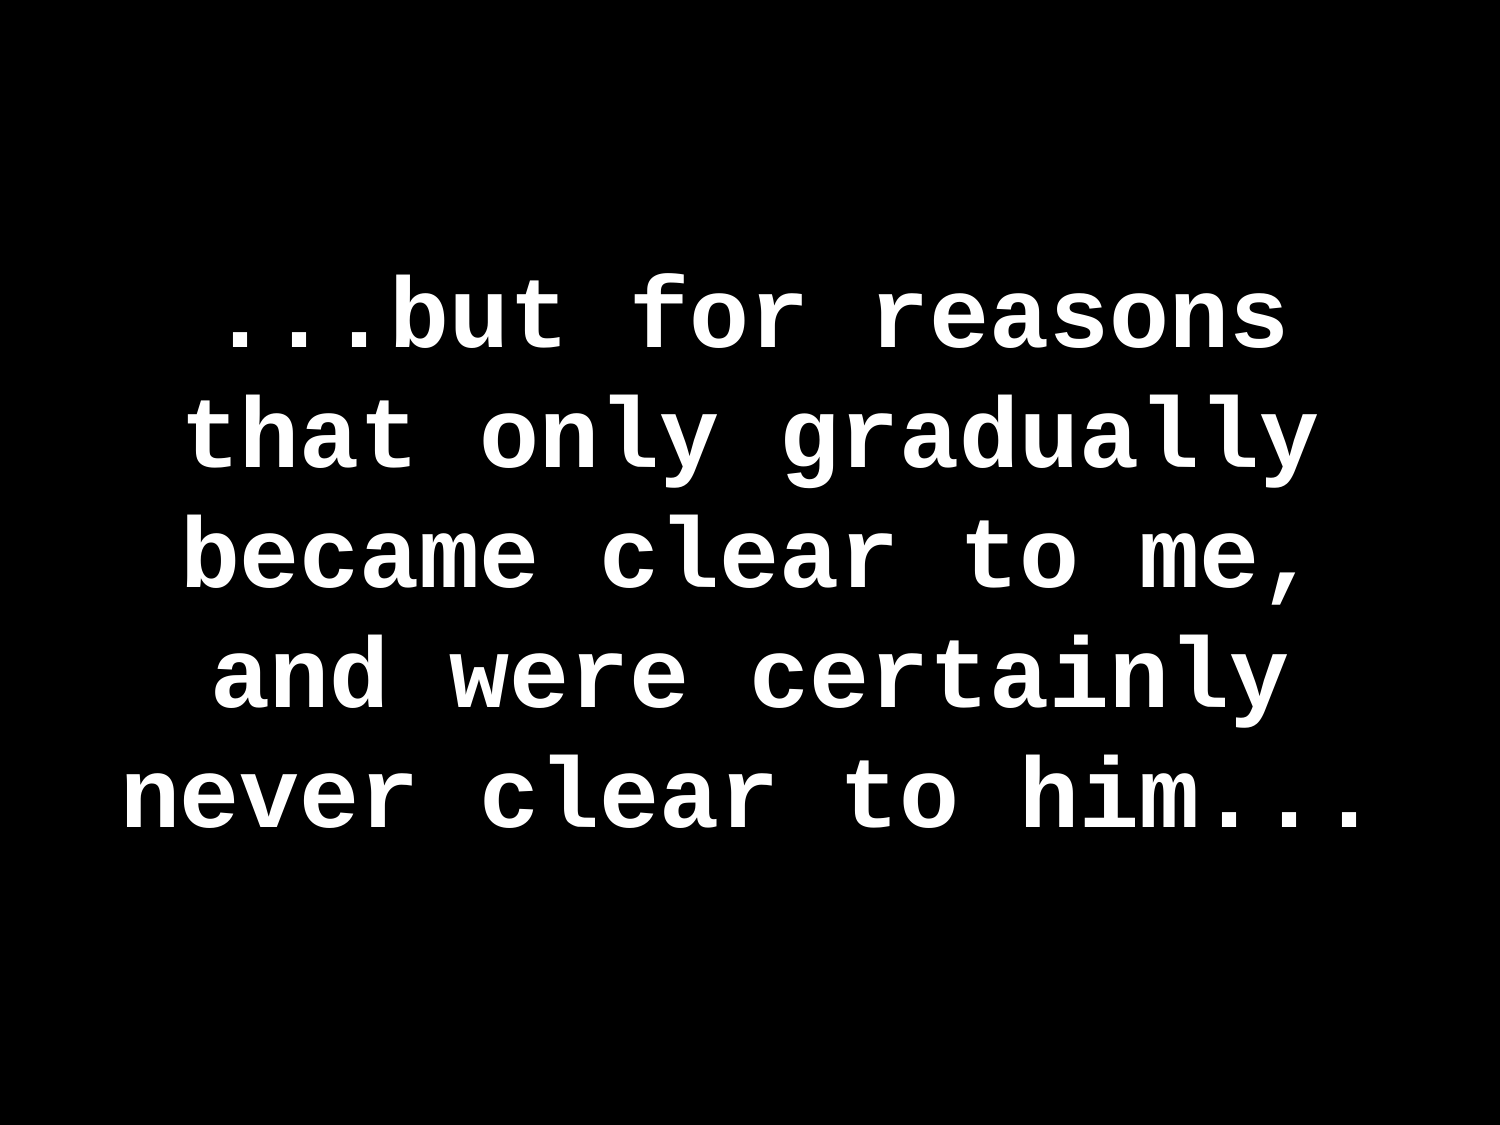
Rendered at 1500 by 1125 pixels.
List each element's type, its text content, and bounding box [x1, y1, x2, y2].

title ...but for reasons that only gradually became clear to me, and were certainly never clear to him... [75, 42, 1425, 1053]
